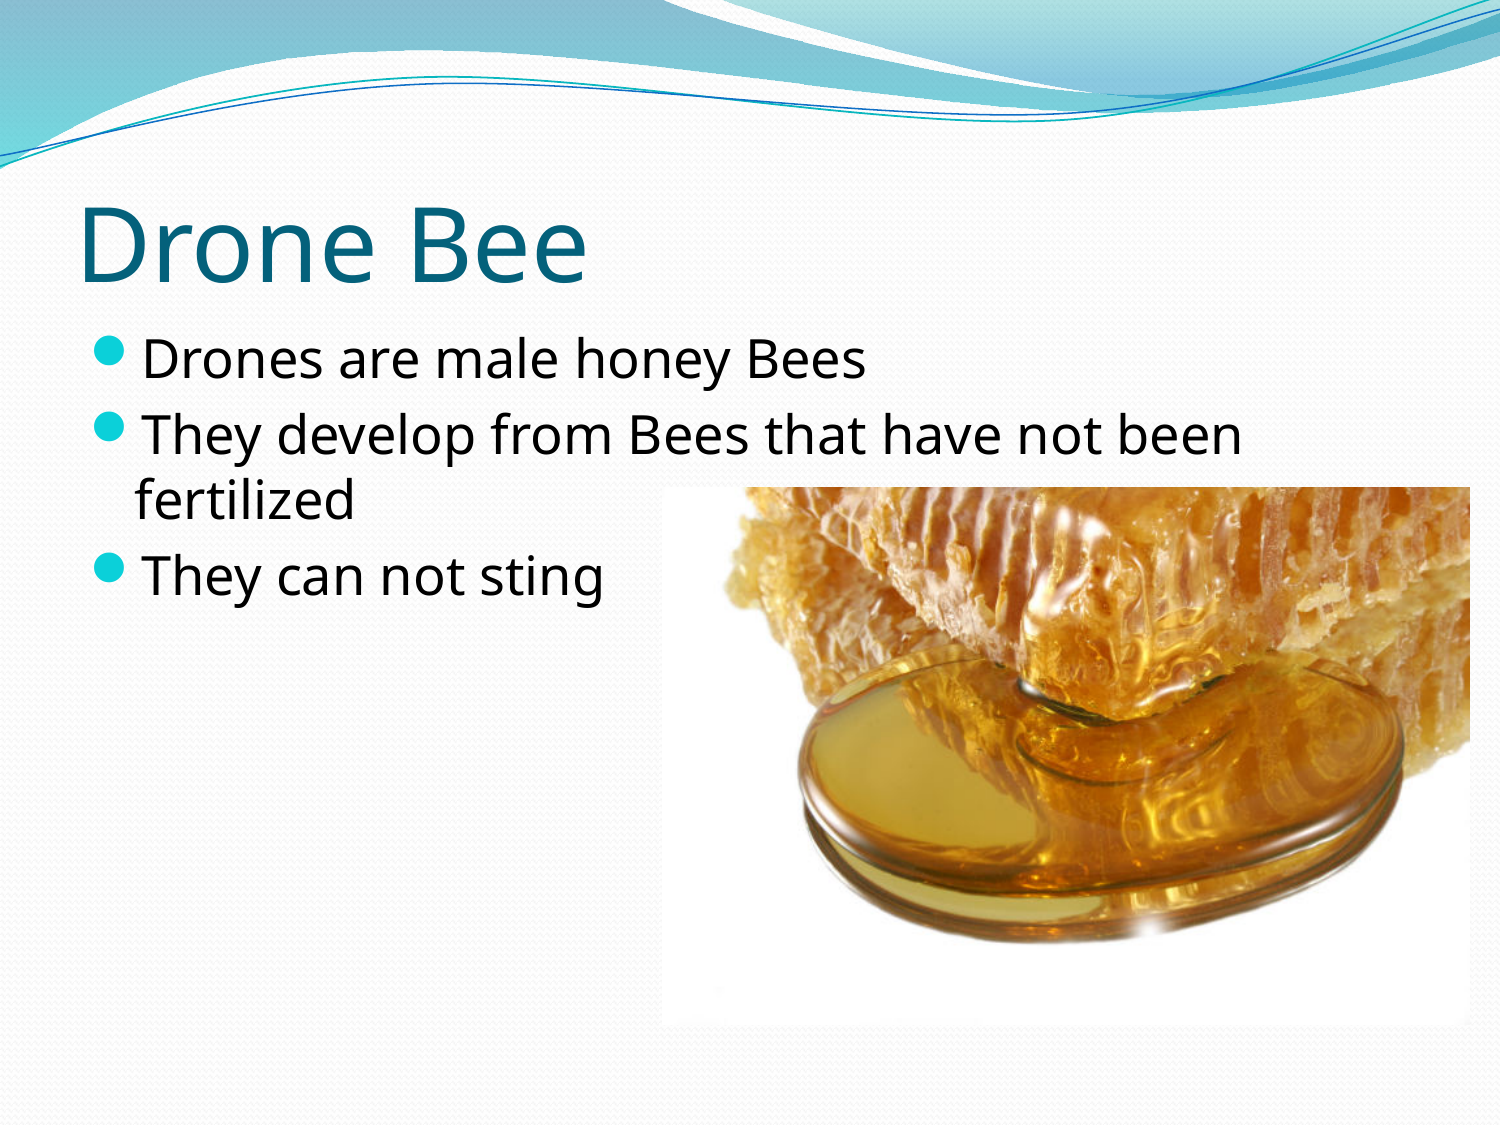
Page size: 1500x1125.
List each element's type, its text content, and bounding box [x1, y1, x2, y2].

picture [662, 487, 1470, 1026]
list Drones are male honey Bees They develop from Bees that have not been fertilized They can not sting [75, 317, 1425, 1038]
title Drone Bee [75, 115, 1425, 303]
